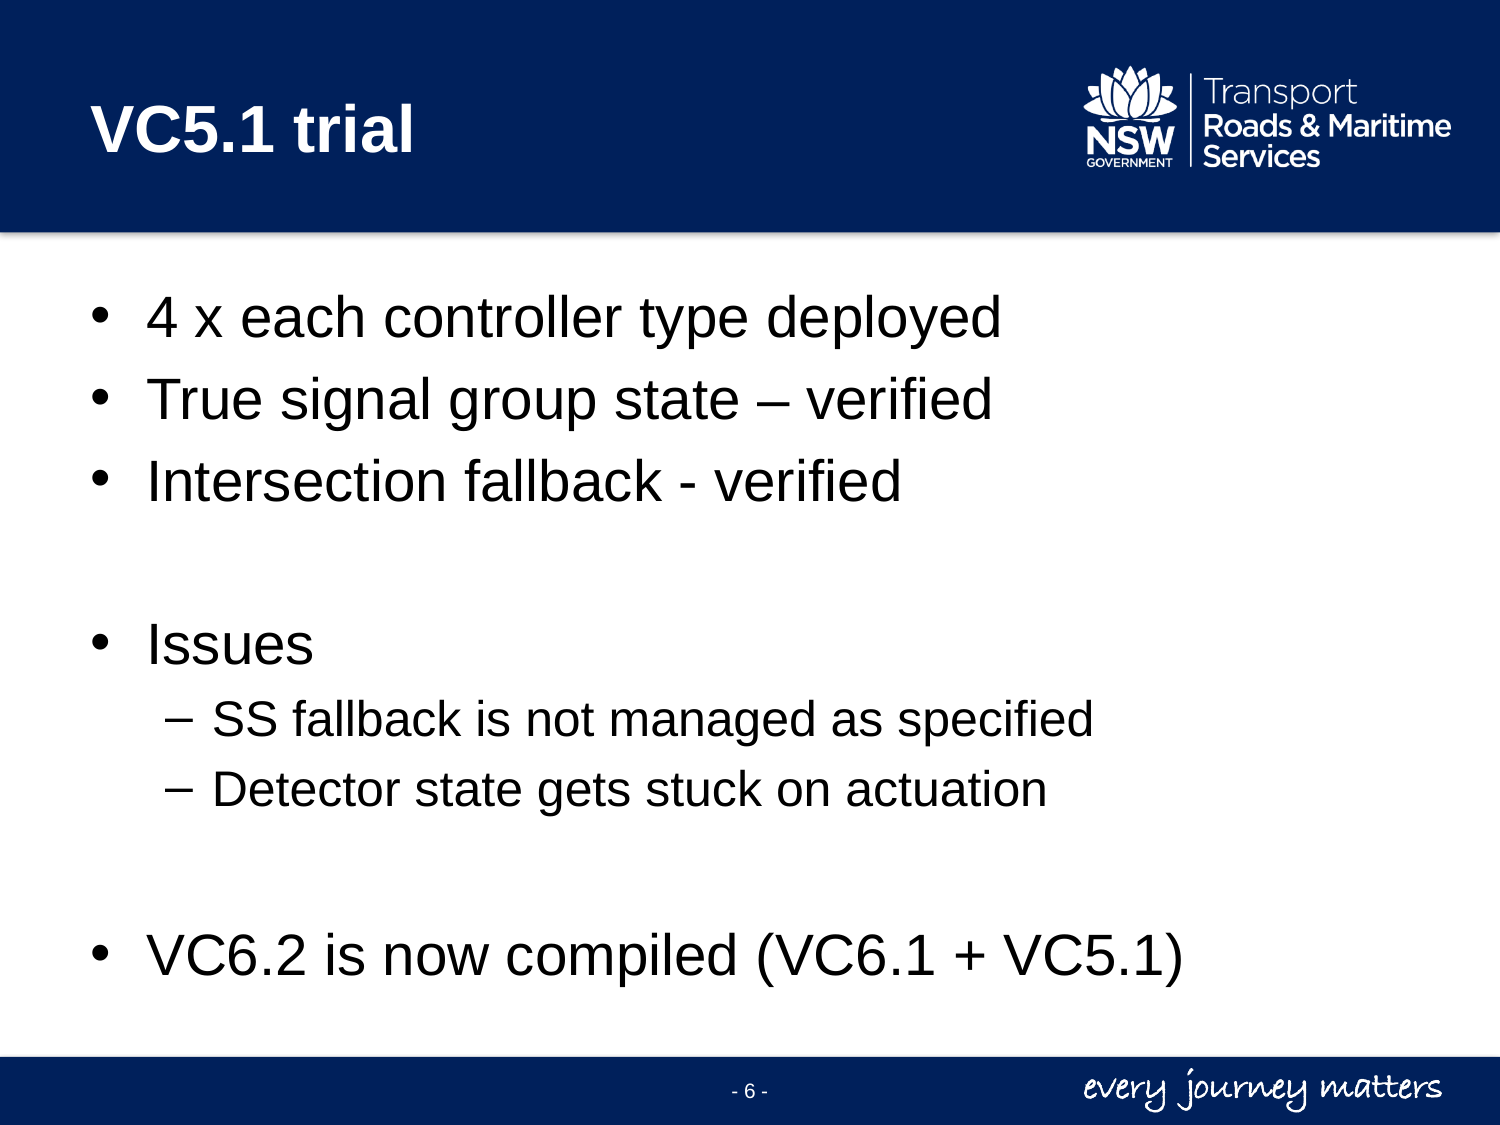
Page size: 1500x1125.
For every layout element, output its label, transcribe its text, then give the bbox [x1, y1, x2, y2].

picture [1083, 64, 1451, 168]
list 4 x each controller type deployed True signal group state – verified Intersection fallback - verified Issues SS fallback is not managed as specified Detector state gets stuck on actuation VC6.2 is now compiled (VC6.1 + VC5.1) [75, 271, 1425, 1015]
title VC5.1 trial [75, 31, 1025, 220]
picture [1084, 1068, 1442, 1113]
